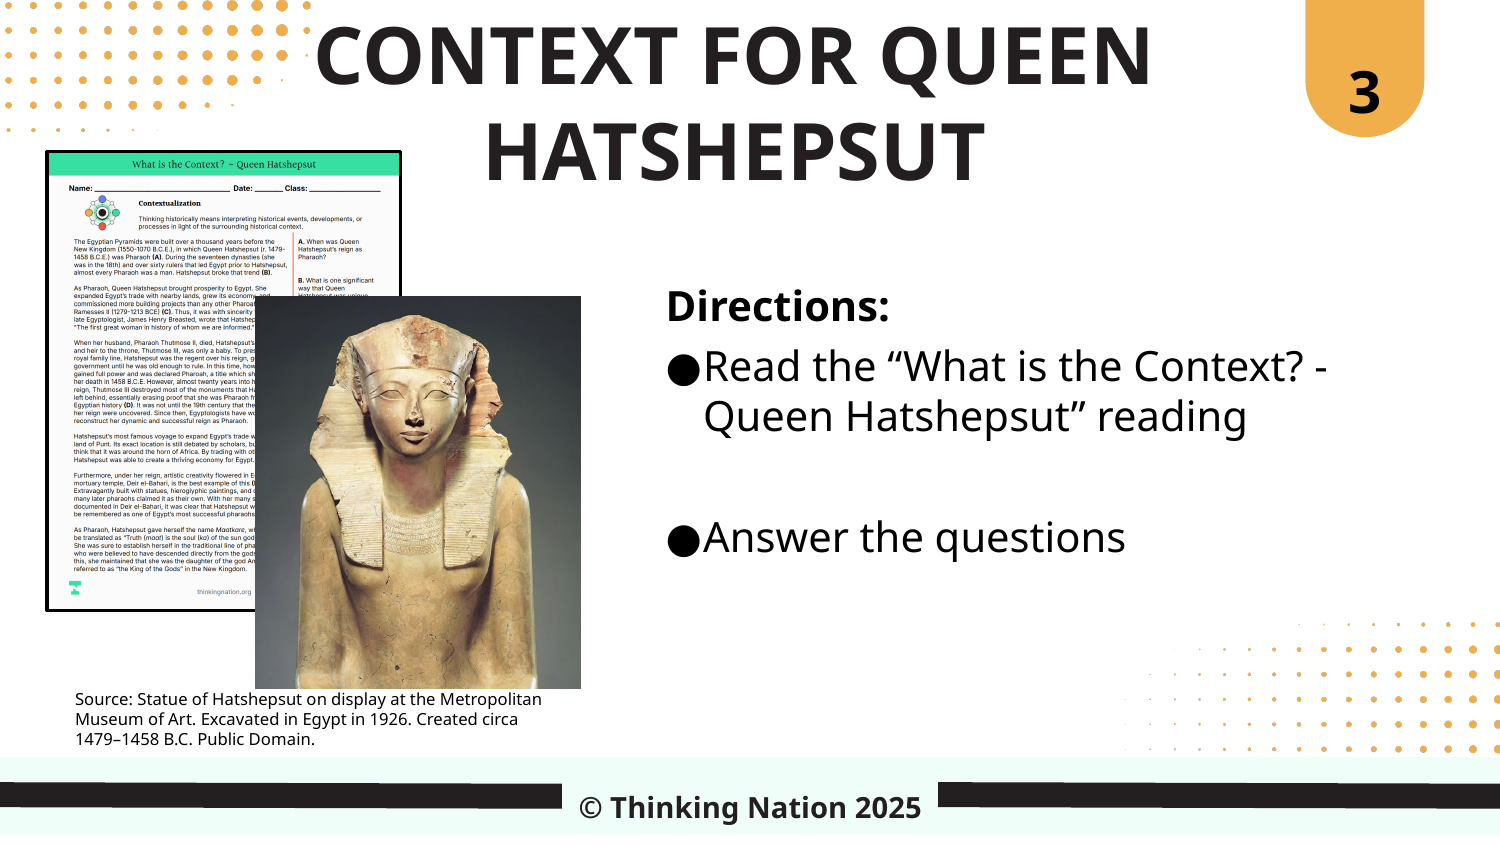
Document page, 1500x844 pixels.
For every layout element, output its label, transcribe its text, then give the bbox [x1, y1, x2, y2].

text_box Directions: Read the “What is the Context? - Queen Hatshepsut” reading Answer the questions [658, 272, 1429, 569]
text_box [1300, 0, 1430, 138]
text_box Source: Statue of Hatshepsut on display at the Metropolitan Museum of Art. Excavated in Egypt in 1926. Created circa 1479–1458 B.C. Public Domain. [60, 674, 581, 751]
text_box CONTEXT FOR QUEEN HATSHEPSUT [130, 5, 1339, 196]
text_box [0, 0, 311, 132]
text_box [1100, 622, 1500, 755]
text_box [0, 756, 1500, 835]
picture [48, 153, 582, 689]
